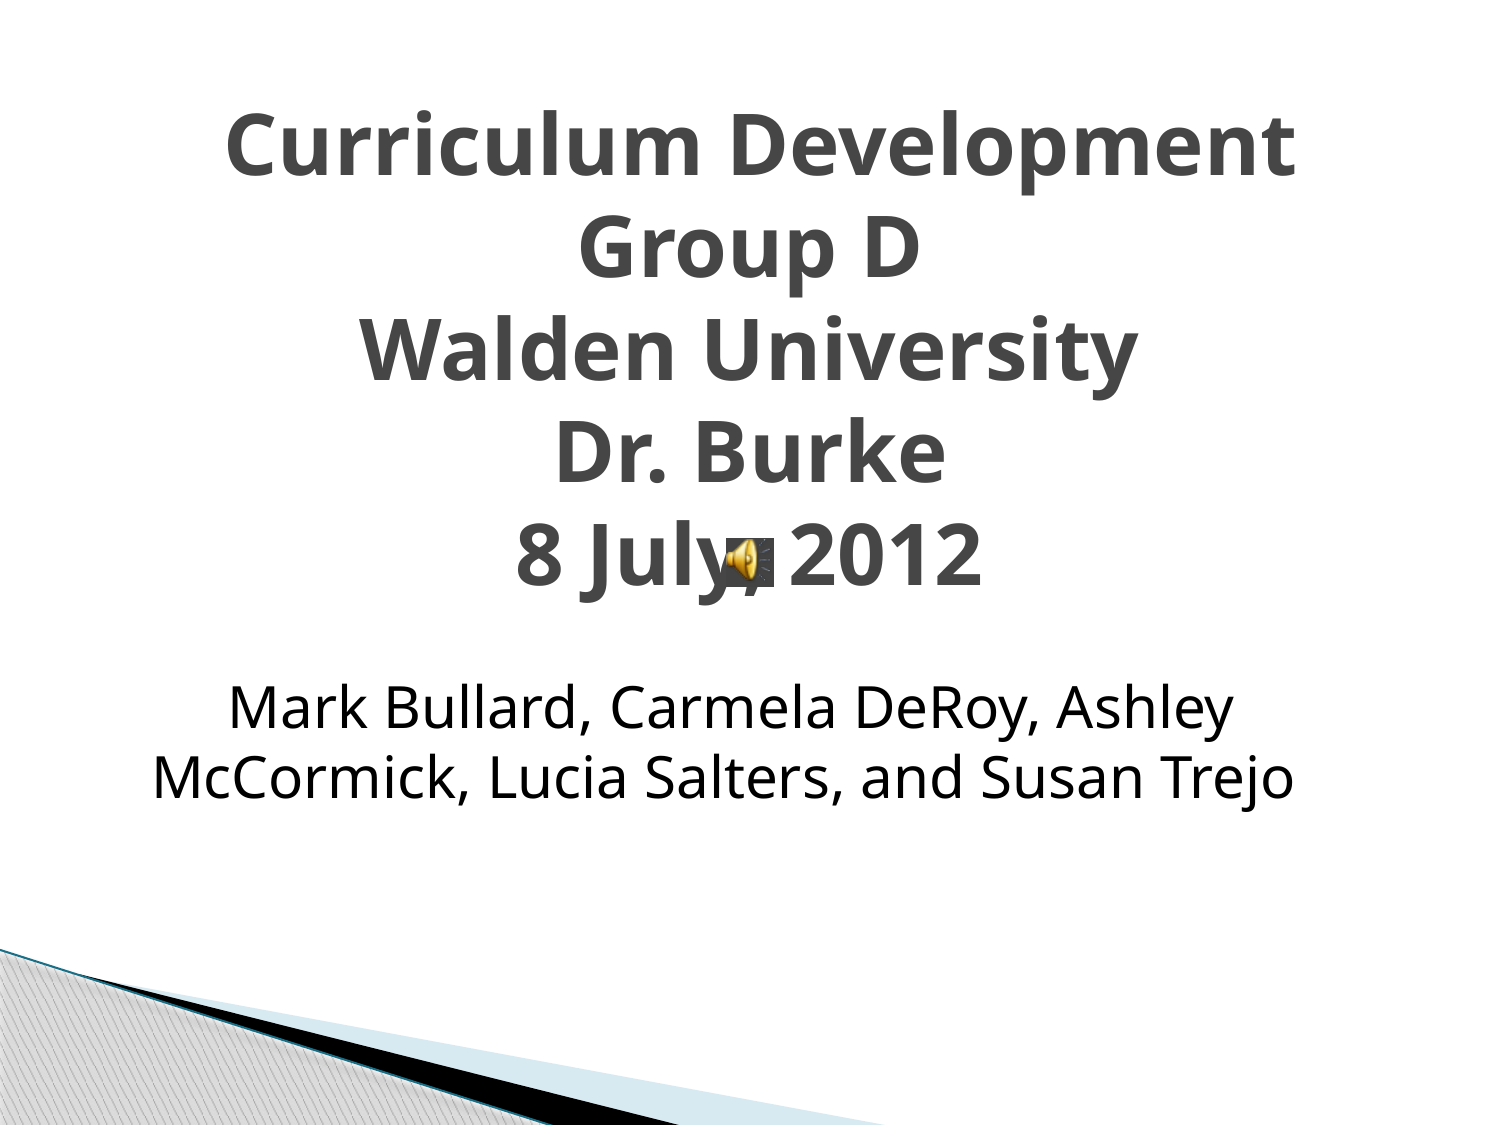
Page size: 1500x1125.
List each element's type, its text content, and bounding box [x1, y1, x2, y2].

picture [724, 537, 776, 588]
text_box Mark Bullard, Carmela DeRoy, Ashley McCormick, Lucia Salters, and Susan Trejo [87, 662, 1375, 818]
title Curriculum Development Group D Walden University Dr. Burke 8 July, 2012 [75, 45, 1425, 750]
